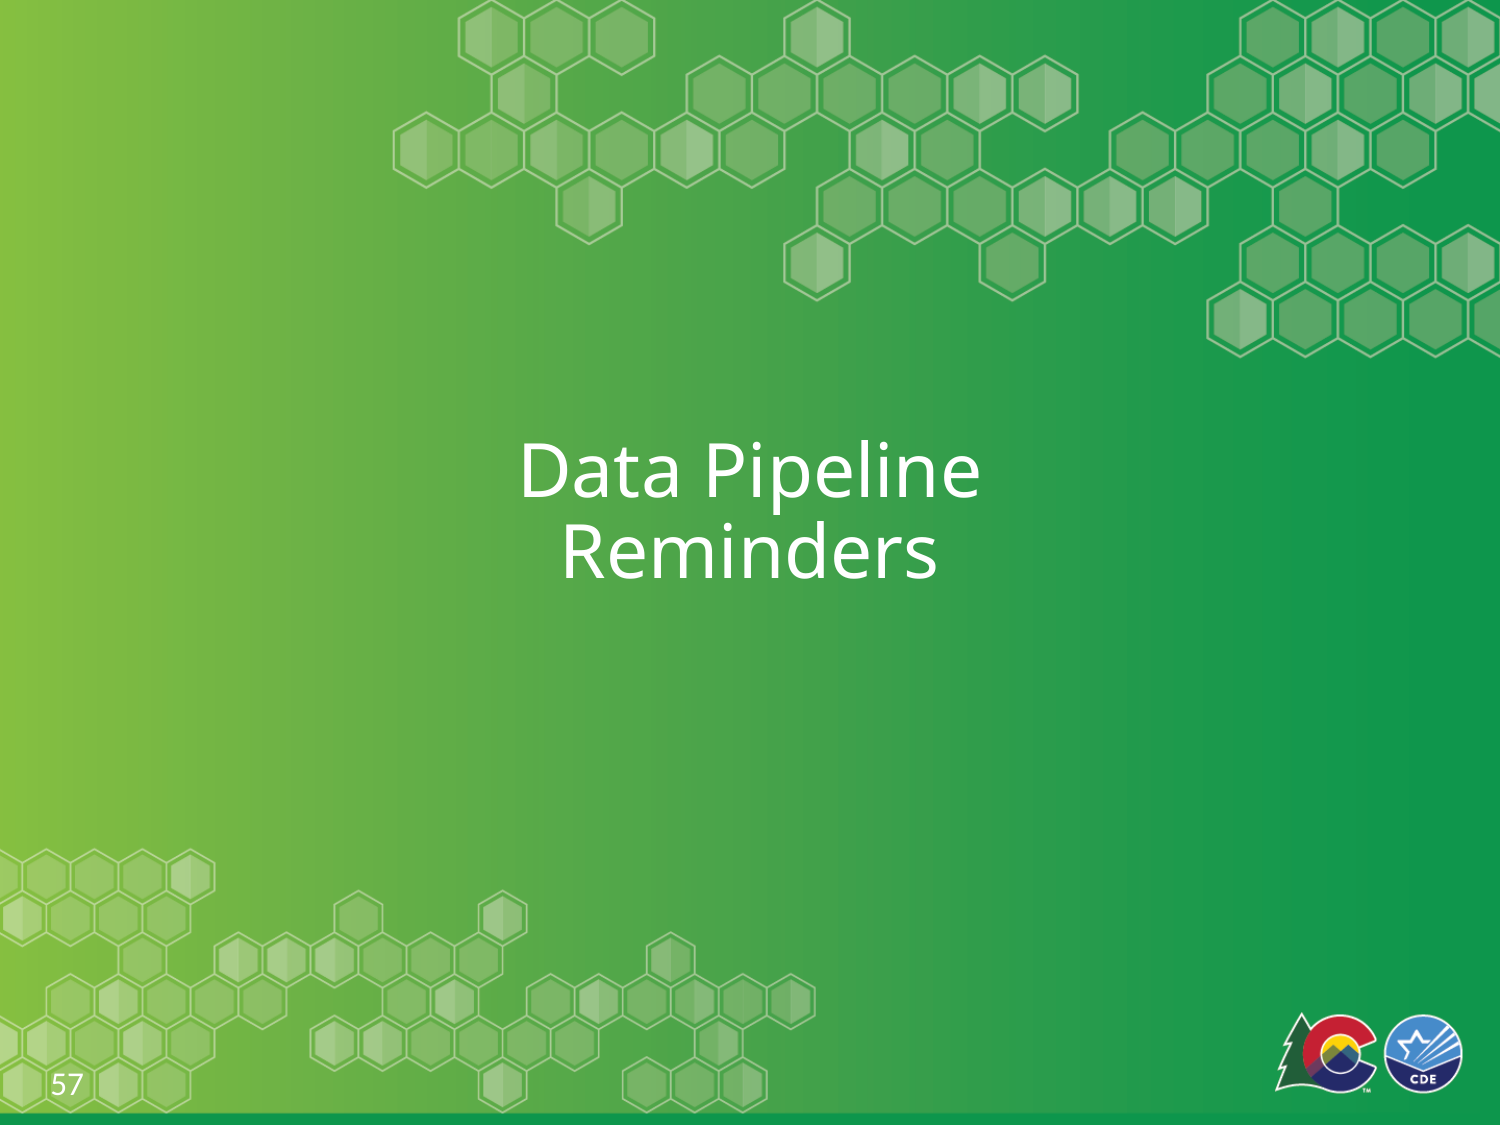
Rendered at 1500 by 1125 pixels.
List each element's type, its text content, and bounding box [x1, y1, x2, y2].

slide_number 57 [35, 1054, 373, 1115]
picture [0, 0, 1500, 1125]
title Data Pipeline Reminders [112, 425, 1388, 810]
